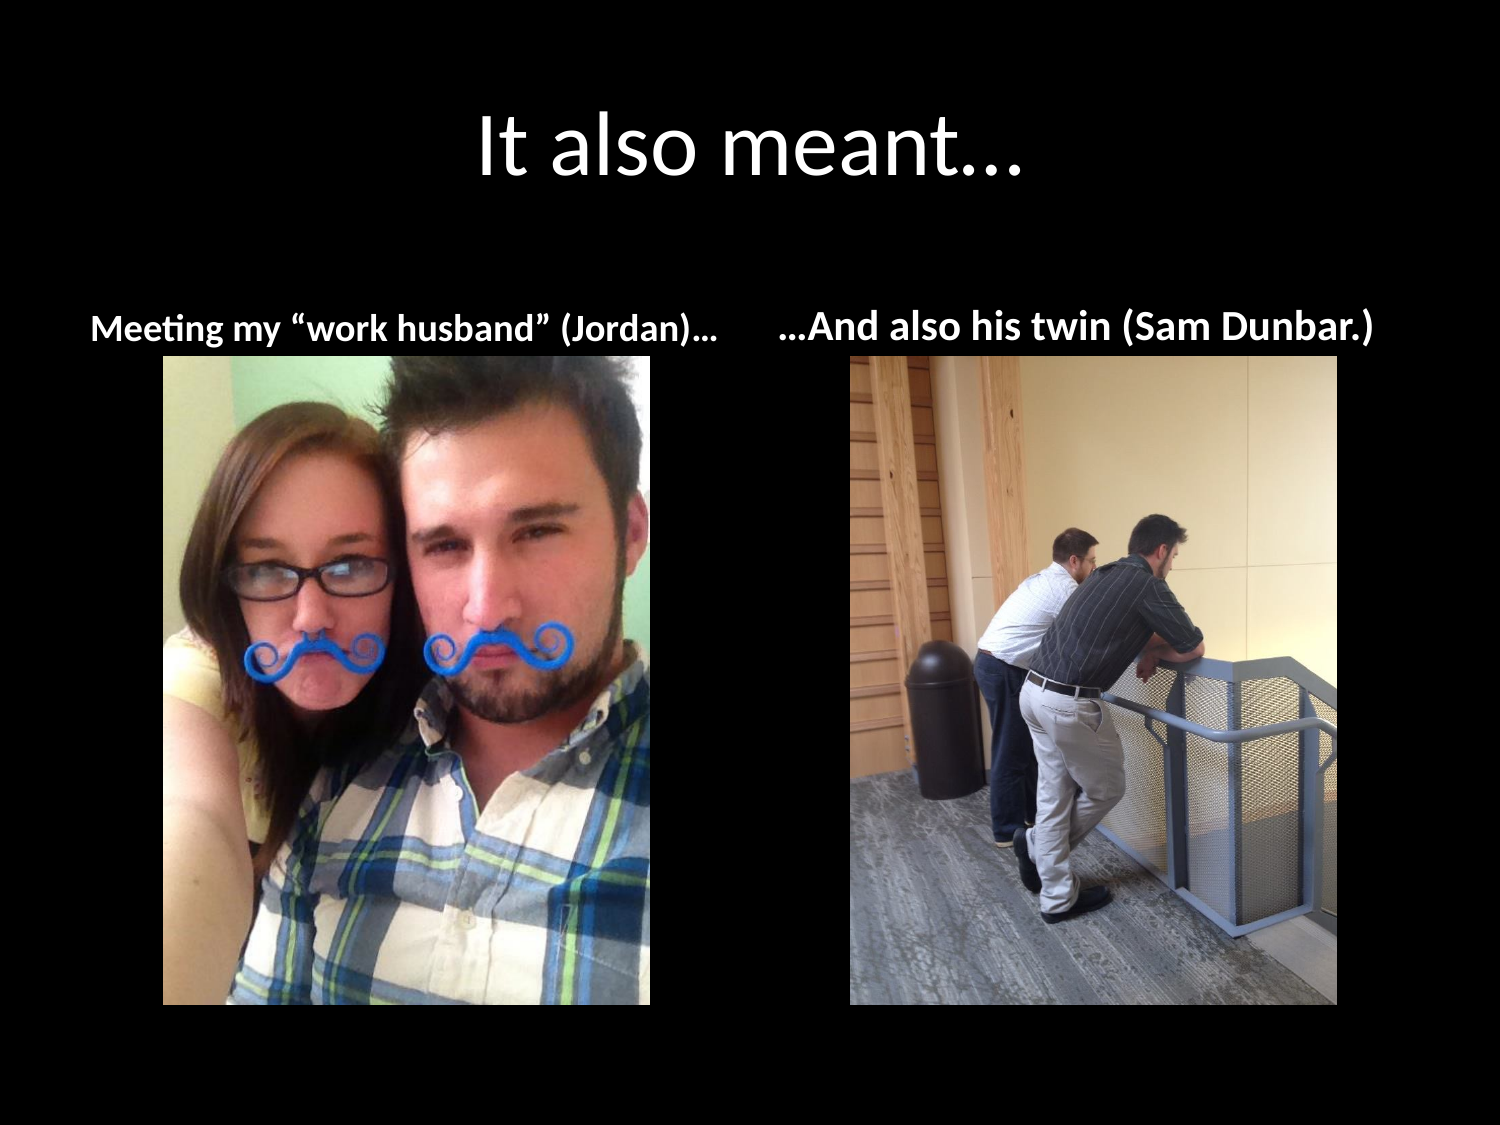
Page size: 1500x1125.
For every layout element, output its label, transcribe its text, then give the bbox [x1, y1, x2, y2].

list Meeting my “work husband” (Jordan)… [75, 251, 738, 356]
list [74, 356, 738, 1006]
list …And also his twin (Sam Dunbar.) [761, 251, 1425, 356]
title It also meant… [75, 45, 1425, 233]
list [761, 356, 1426, 1006]
